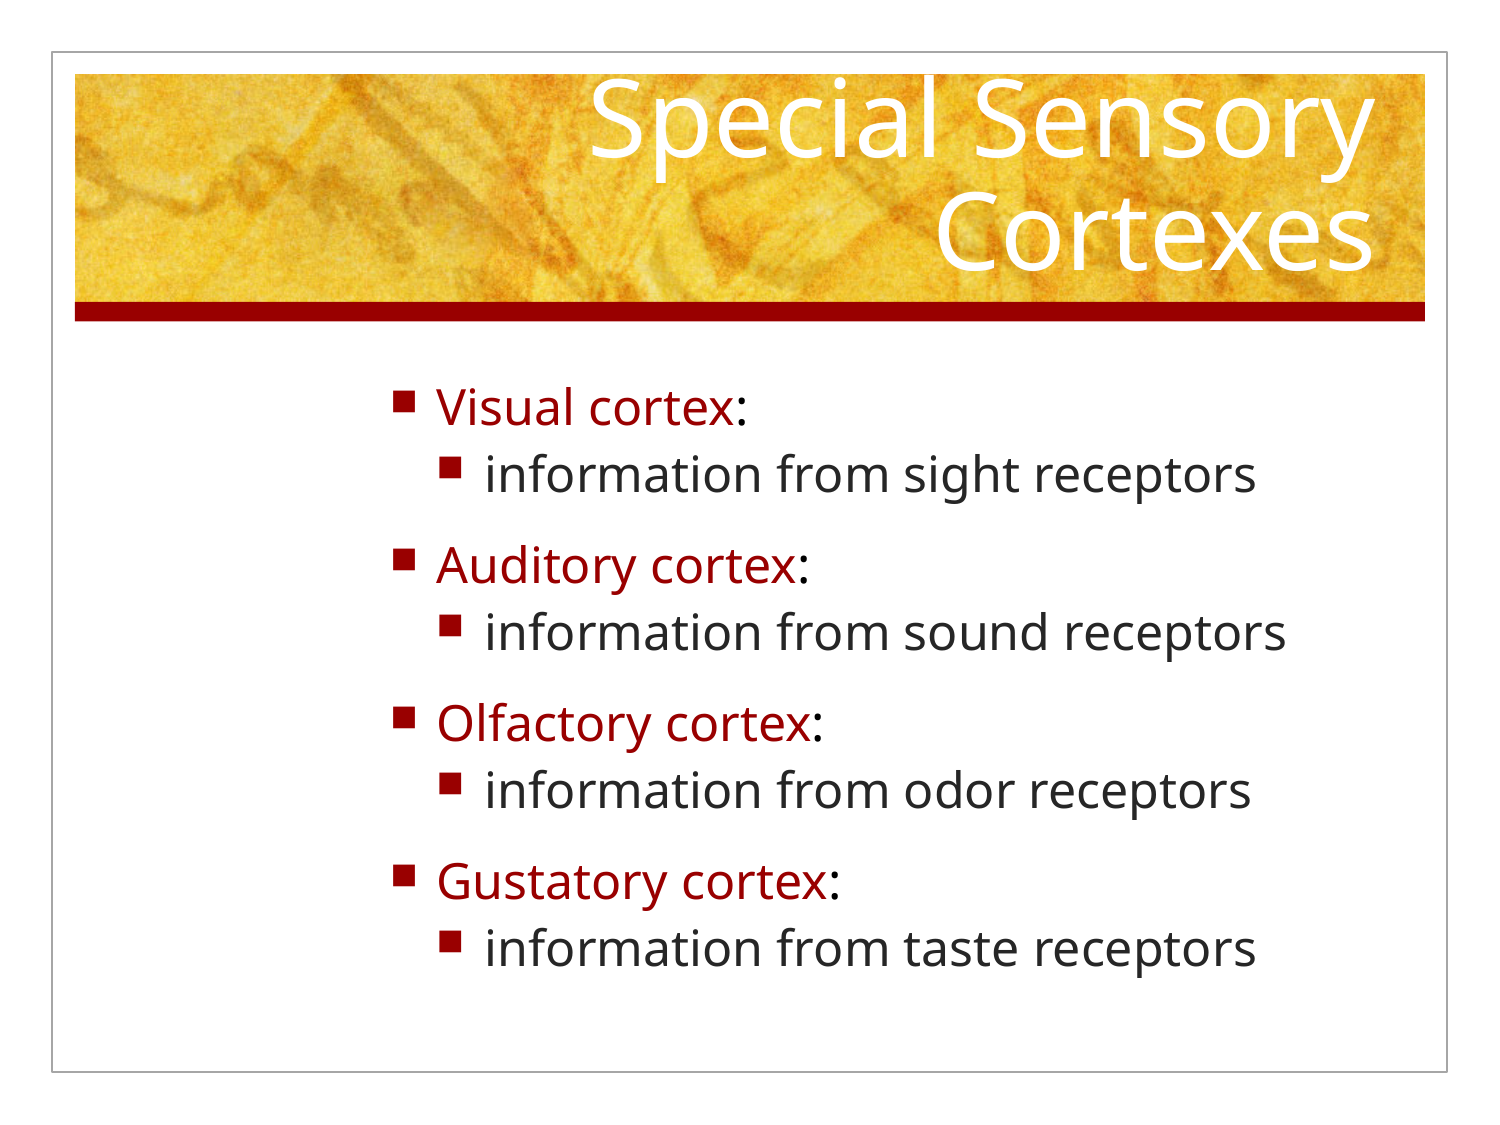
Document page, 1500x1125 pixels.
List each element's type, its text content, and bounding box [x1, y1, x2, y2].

title Special Sensory Cortexes [108, 74, 1392, 292]
list Visual cortex: information from sight receptors Auditory cortex: information from sound receptors Olfactory cortex: information from odor receptors Gustatory cortex: information from taste receptors [375, 375, 1392, 1005]
picture [75, 74, 1425, 301]
